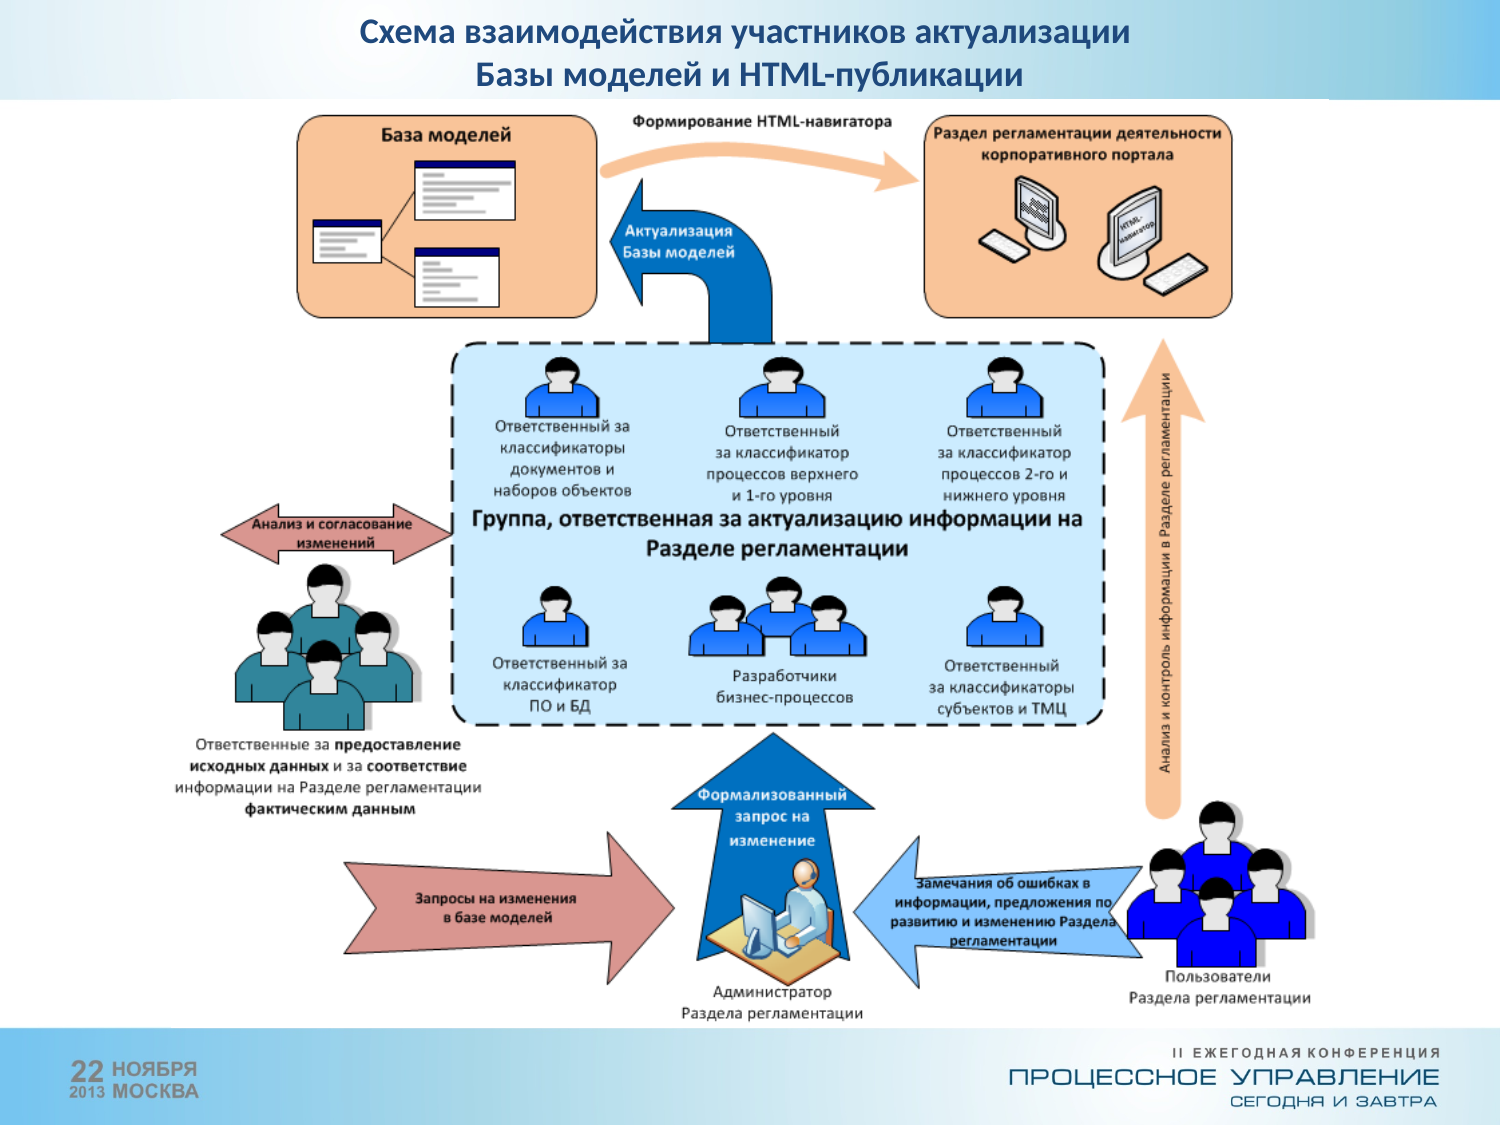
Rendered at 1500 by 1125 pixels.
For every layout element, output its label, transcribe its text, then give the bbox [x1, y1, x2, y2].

list Схема взаимодействия участников актуализации Базы моделей и HTML-публикации [29, 0, 1471, 102]
picture [0, 0, 1500, 1125]
